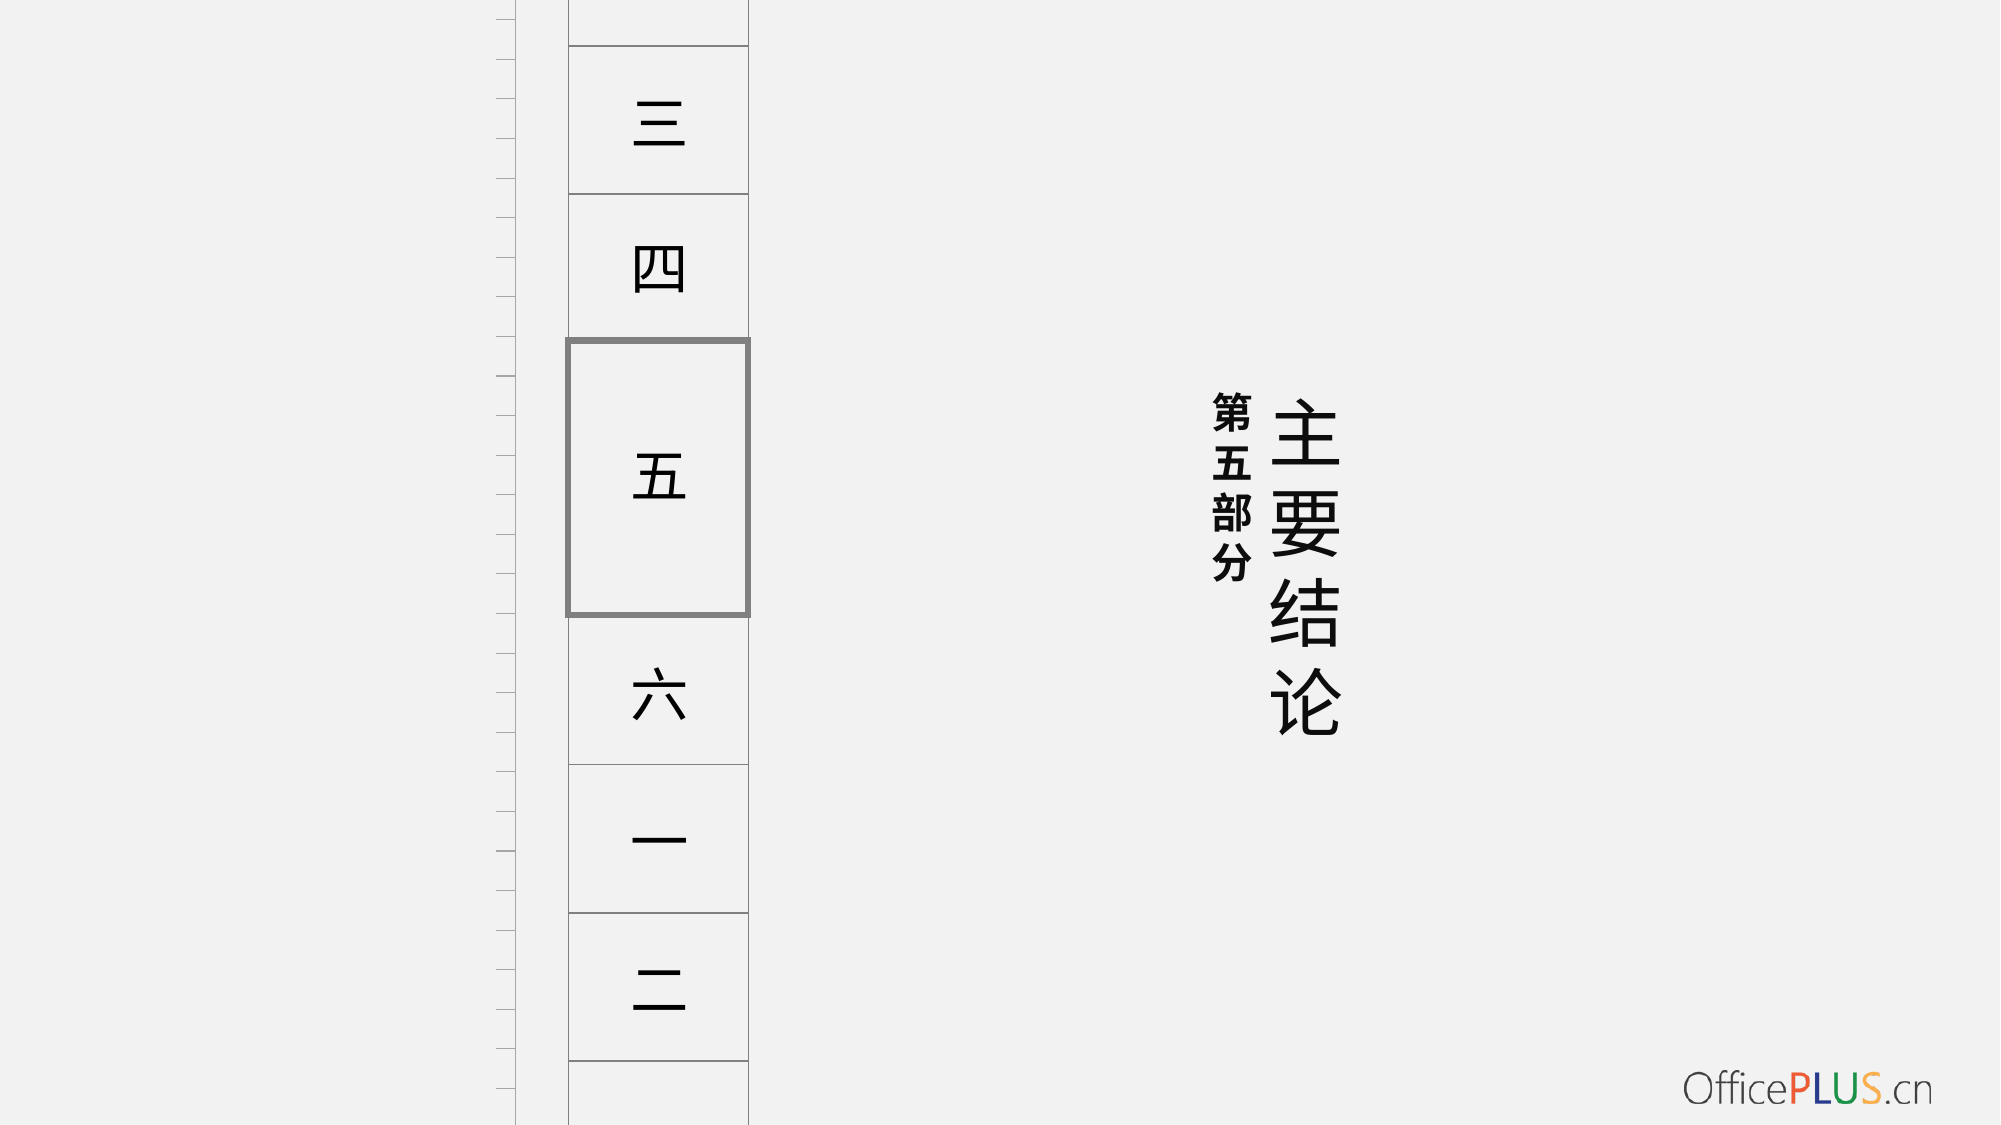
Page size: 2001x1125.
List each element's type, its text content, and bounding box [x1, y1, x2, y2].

text_box 六 [615, 650, 704, 736]
text_box 四 [615, 224, 704, 310]
text_box 主要结论 [1253, 379, 1385, 754]
text_box 第五部分 [1197, 379, 1273, 594]
picture [1684, 1070, 1931, 1104]
text_box 一 [615, 797, 704, 883]
text_box 三 [615, 80, 704, 165]
text_box 五 [615, 431, 704, 517]
text_box 二 [615, 945, 704, 1031]
